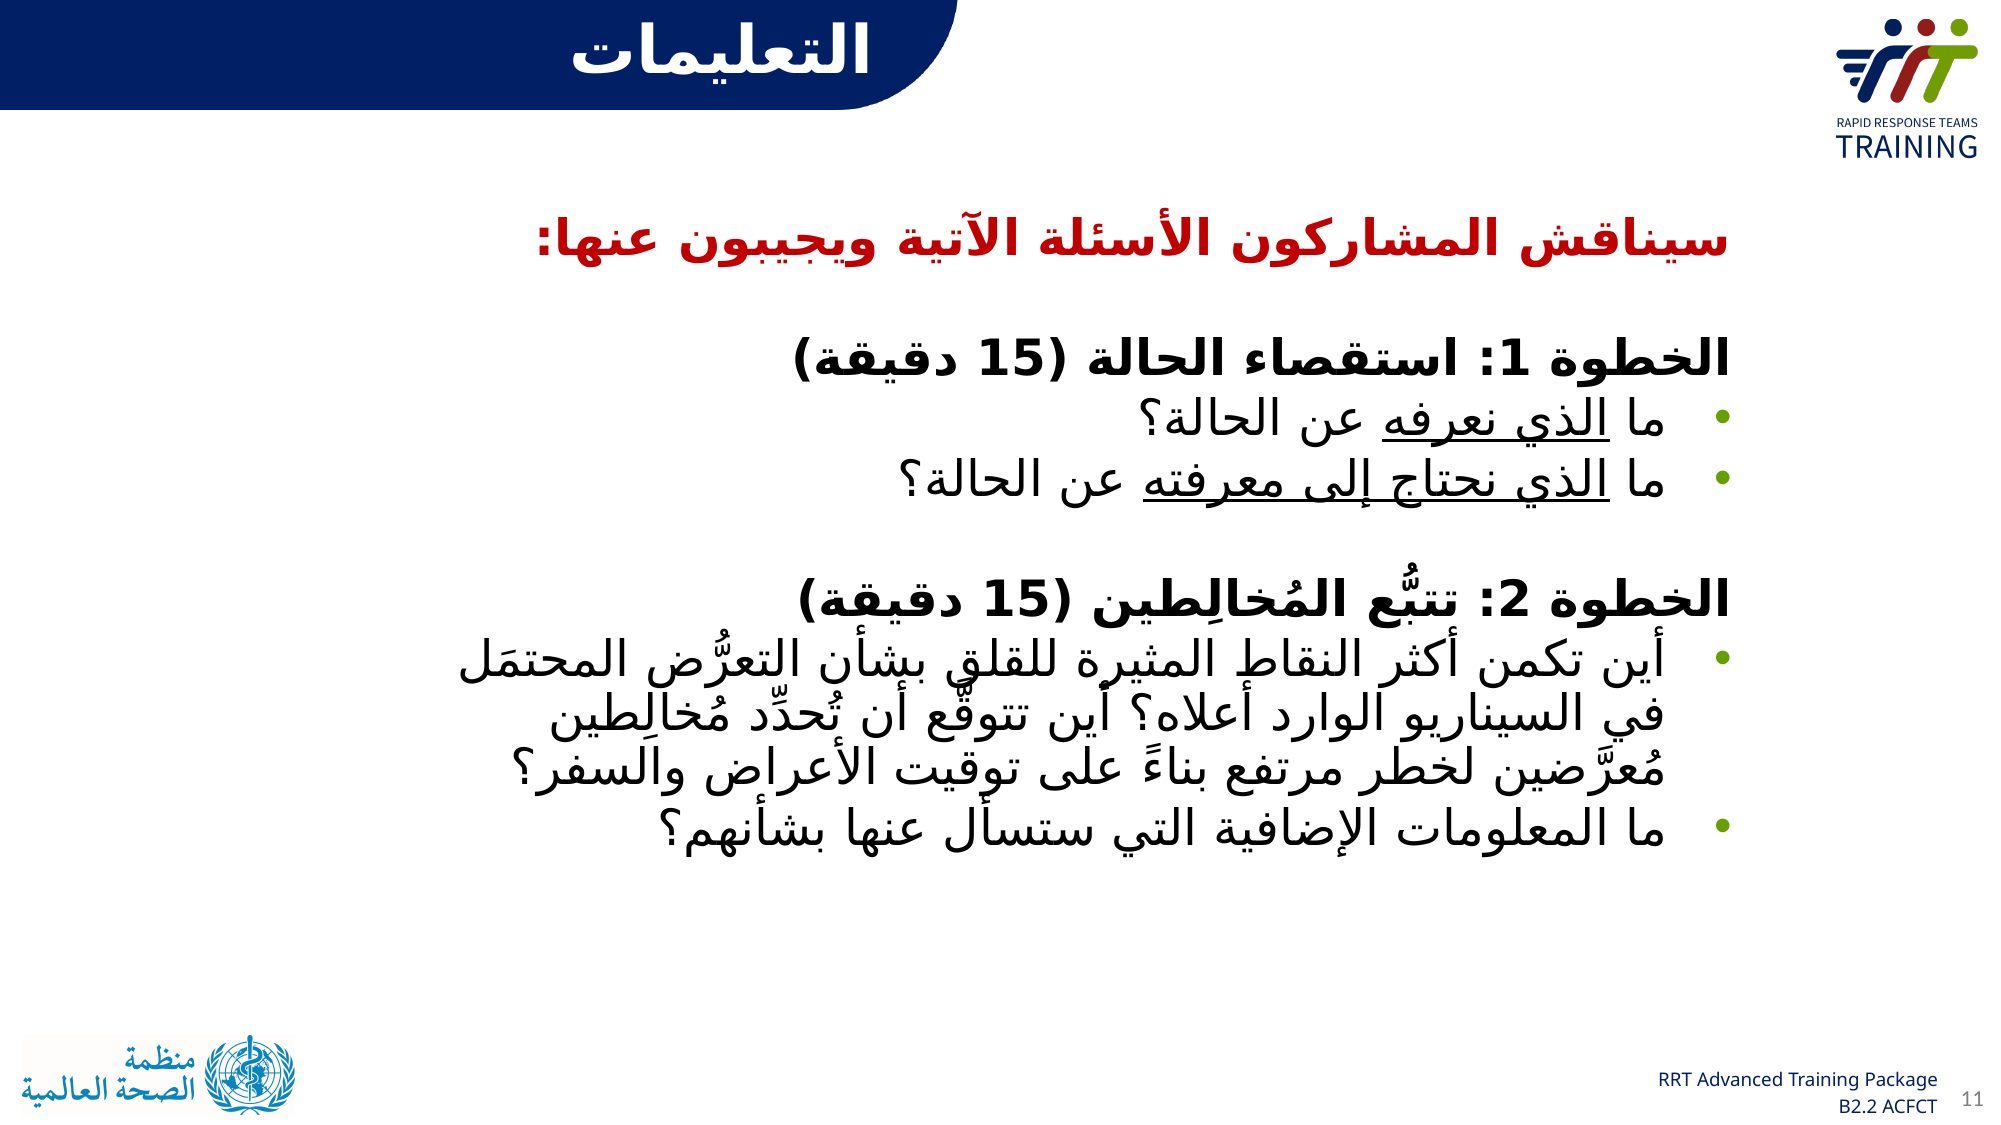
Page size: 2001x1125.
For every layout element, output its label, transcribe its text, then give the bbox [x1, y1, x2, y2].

picture [252, 1050, 258, 1059]
picture [1835, 19, 1978, 167]
list سيناقش المشاركون الأسئلة الآتية ويجيبون عنها: الخطوة 1: استقصاء الحالة (15 دقيقة) ما الذي نعرفه عن الحالة؟ ما الذي نحتاج إلى معرفته عن الحالة؟ الخطوة 2: تتبُّع المُخالِطين (15 دقيقة) أين تكمن أكثر النقاط المثيرة للقلق بشأن التعرُّض المحتمَل في السيناريو الوارد أعلاه؟ أين تتوقَّع أن تُحدِّد مُخالِطين مُعرَّضين لخطر مرتفع بناءً على توقيت الأعراض والسفر؟ ما المعلومات الإضافية التي ستسأل عنها بشأنهم؟ [389, 204, 1740, 969]
picture [0, 0, 958, 110]
picture [22, 1035, 295, 1115]
text_box التعليمات [20, 5, 882, 99]
